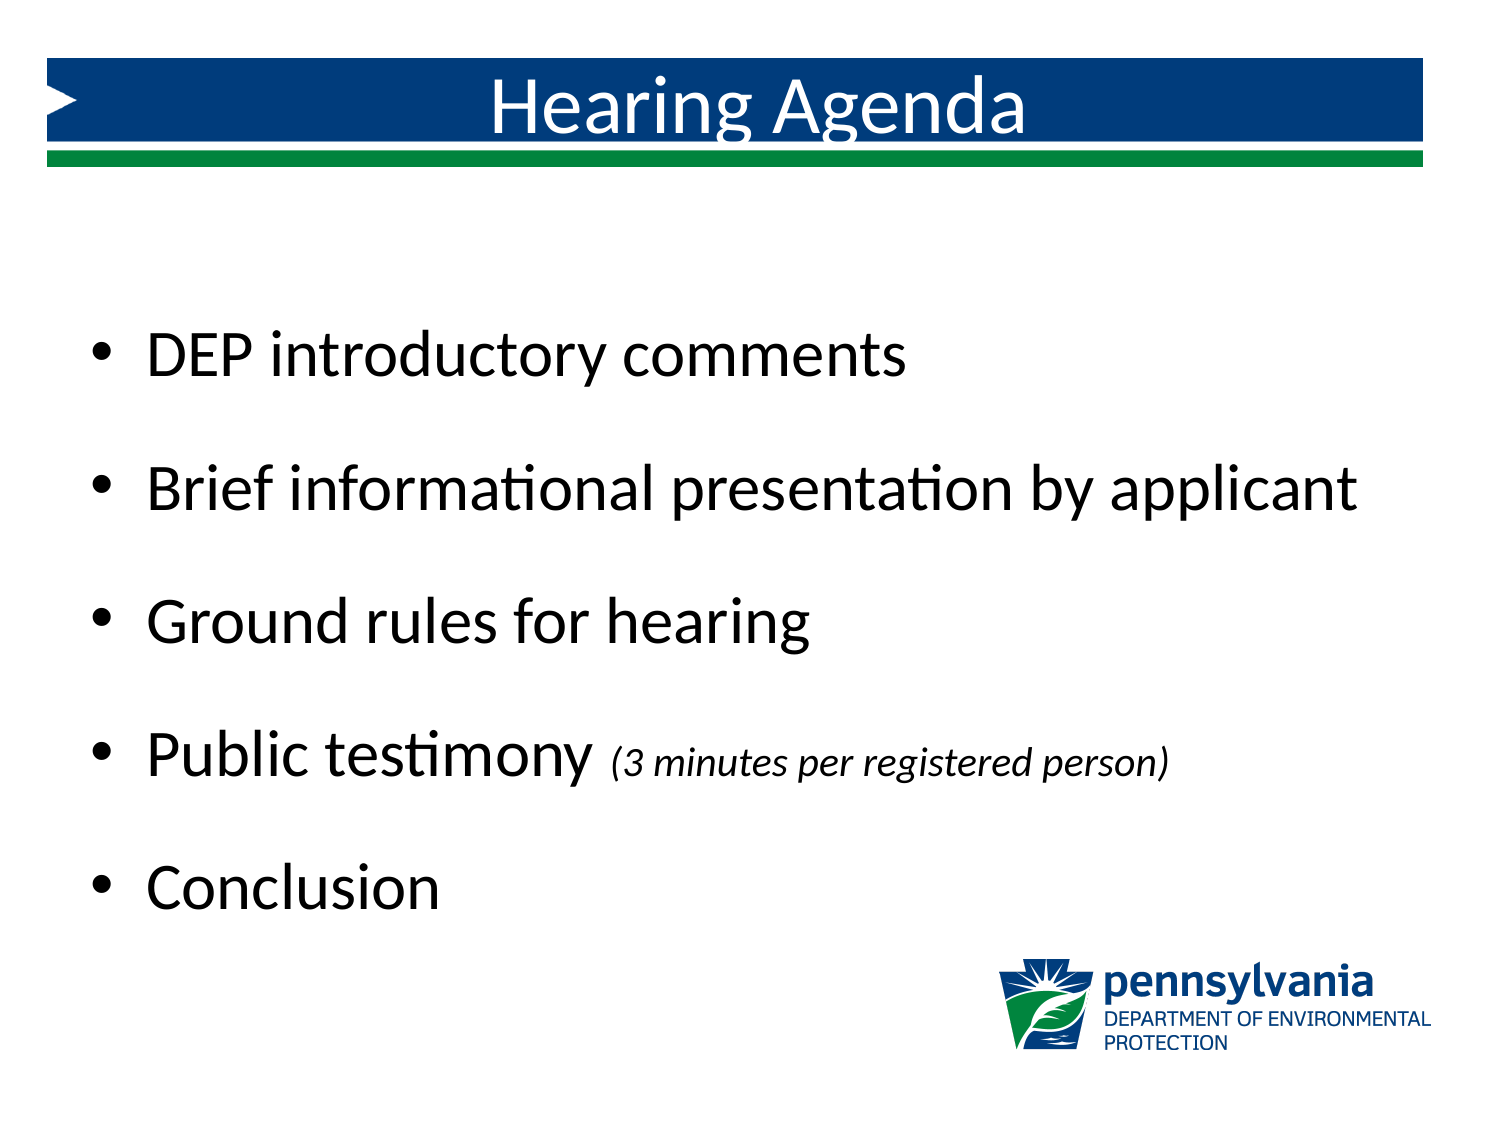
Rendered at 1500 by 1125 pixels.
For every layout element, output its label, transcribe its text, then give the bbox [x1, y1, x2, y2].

picture [999, 958, 1431, 1051]
list DEP introductory comments Brief informational presentation by applicant Ground rules for hearing Public testimony (3 minutes per registered person) Conclusion [75, 262, 1425, 1005]
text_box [47, 58, 1423, 167]
